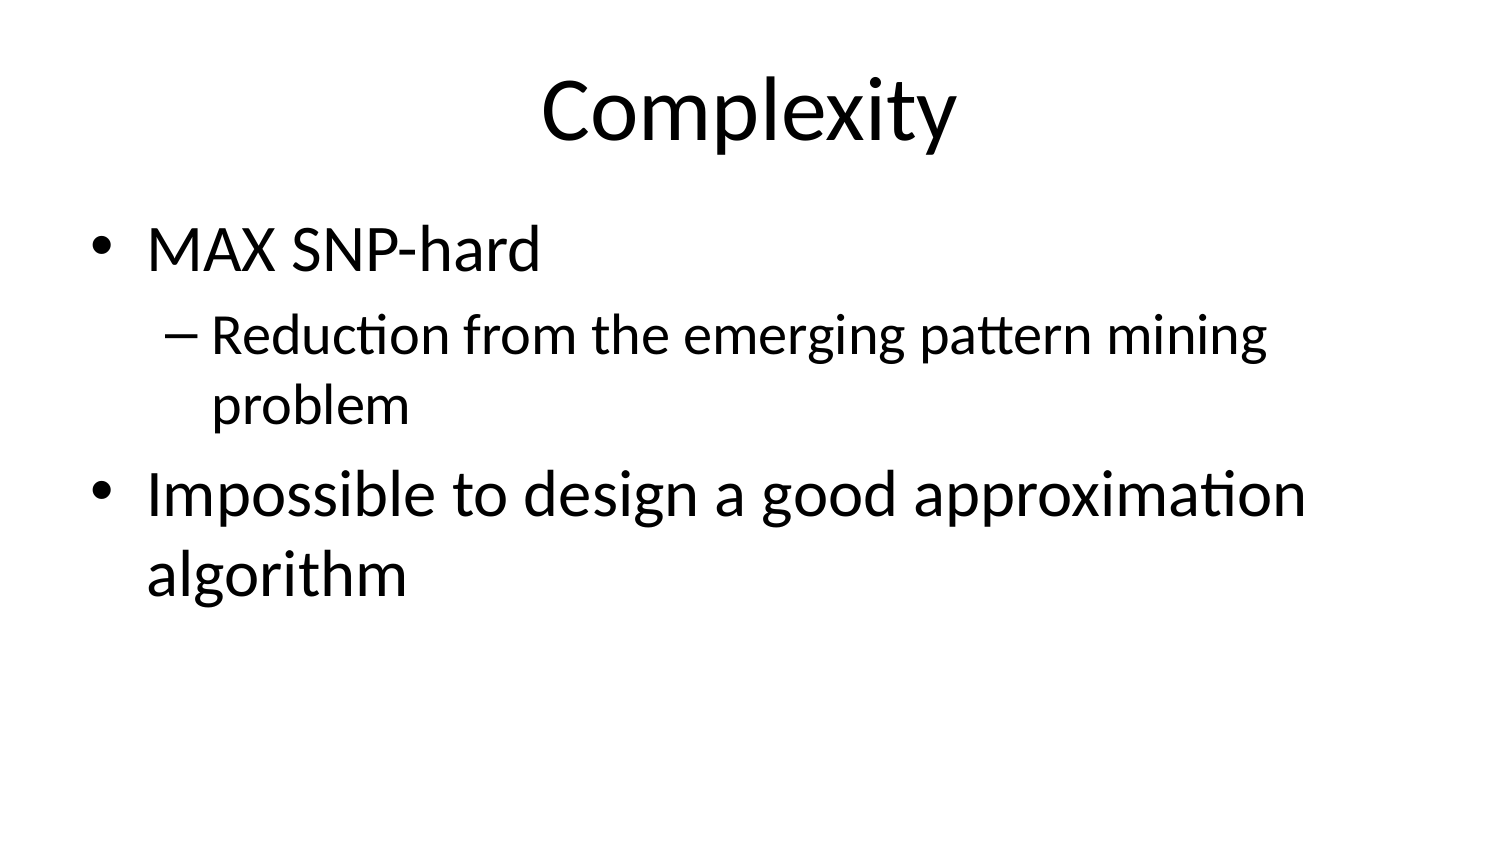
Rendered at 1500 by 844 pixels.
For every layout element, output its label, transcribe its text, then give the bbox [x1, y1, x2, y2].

title Complexity [75, 33, 1425, 175]
list MAX SNP-hard Reduction from the emerging pattern mining problem Impossible to design a good approximation algorithm [75, 196, 1425, 754]
